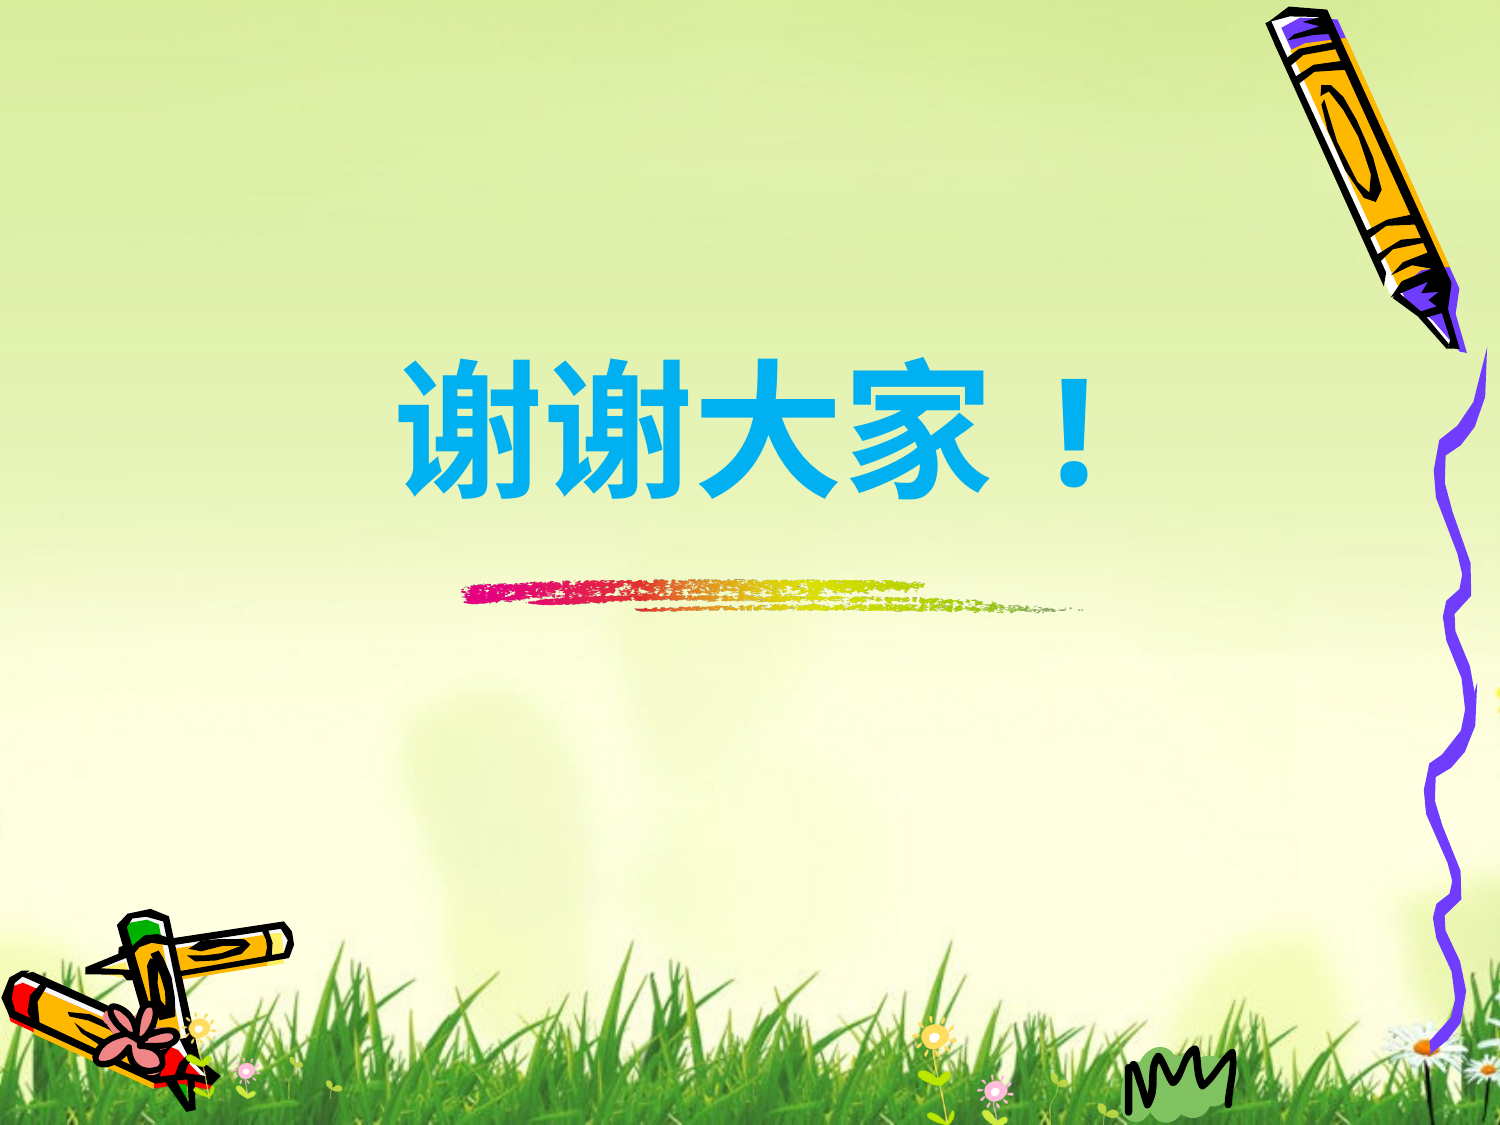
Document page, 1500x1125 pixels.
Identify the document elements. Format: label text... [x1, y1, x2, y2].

text_box 谢谢大家! [250, 328, 1135, 524]
picture [0, 0, 1500, 1125]
